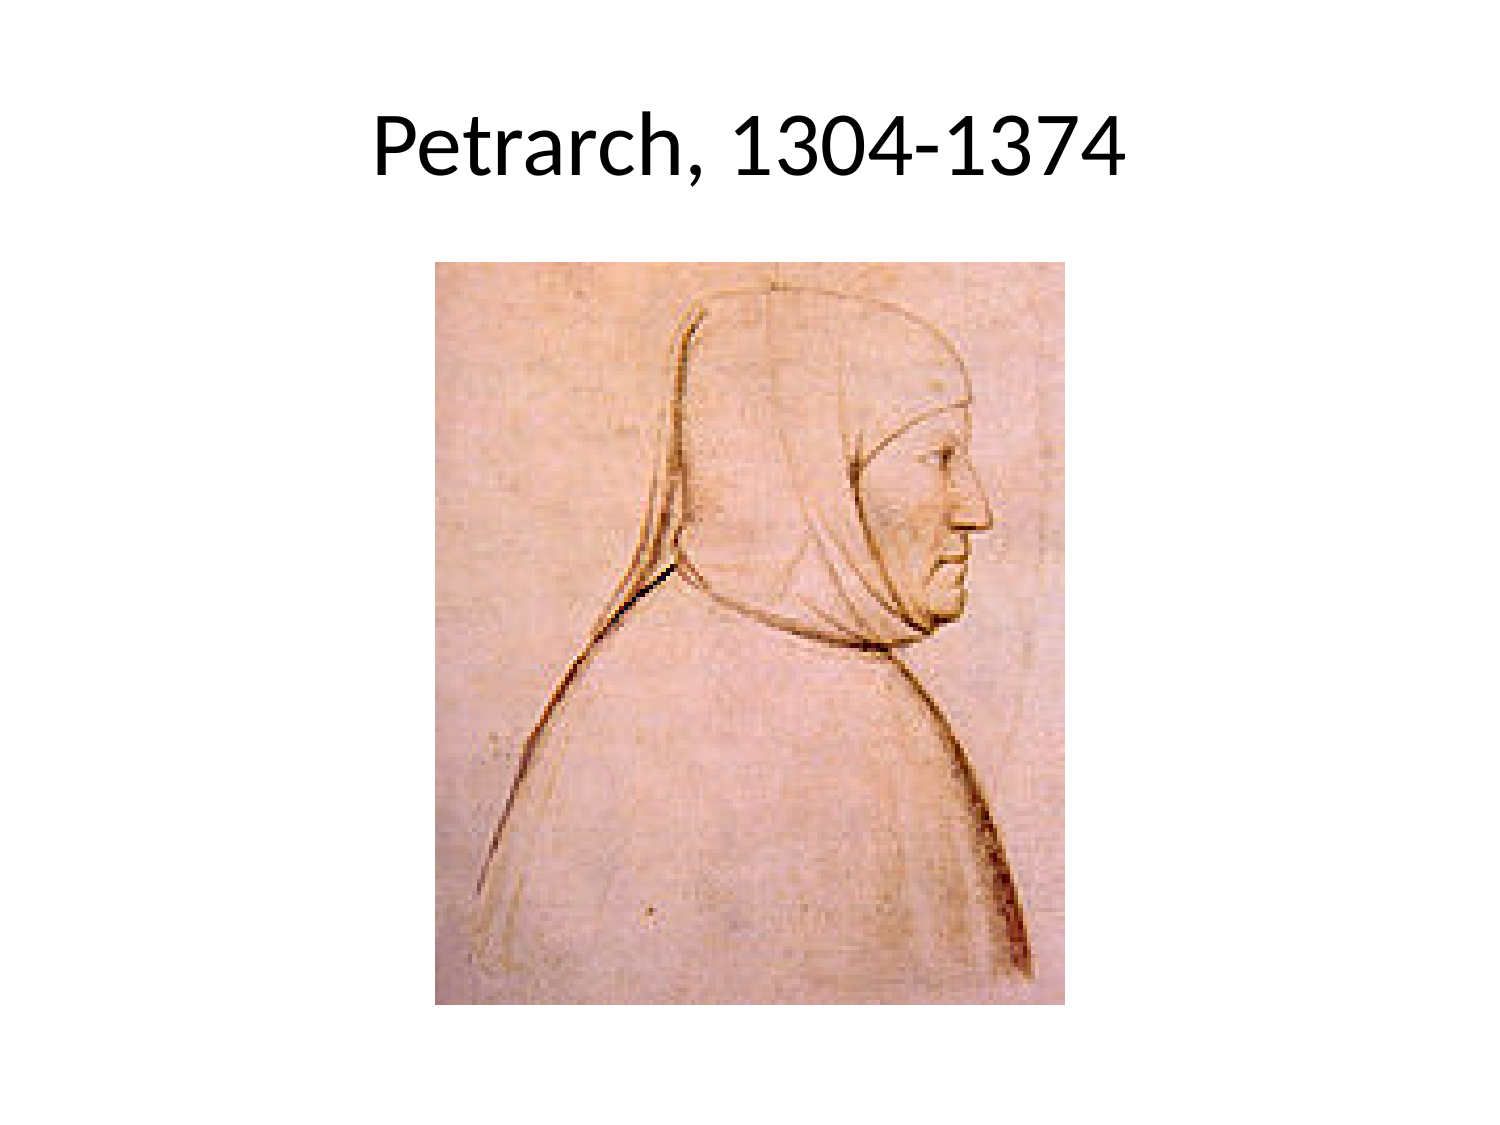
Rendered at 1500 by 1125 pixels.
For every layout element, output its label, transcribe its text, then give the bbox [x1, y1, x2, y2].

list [74, 262, 1426, 1006]
title Petrarch, 1304-1374 [75, 45, 1425, 233]
